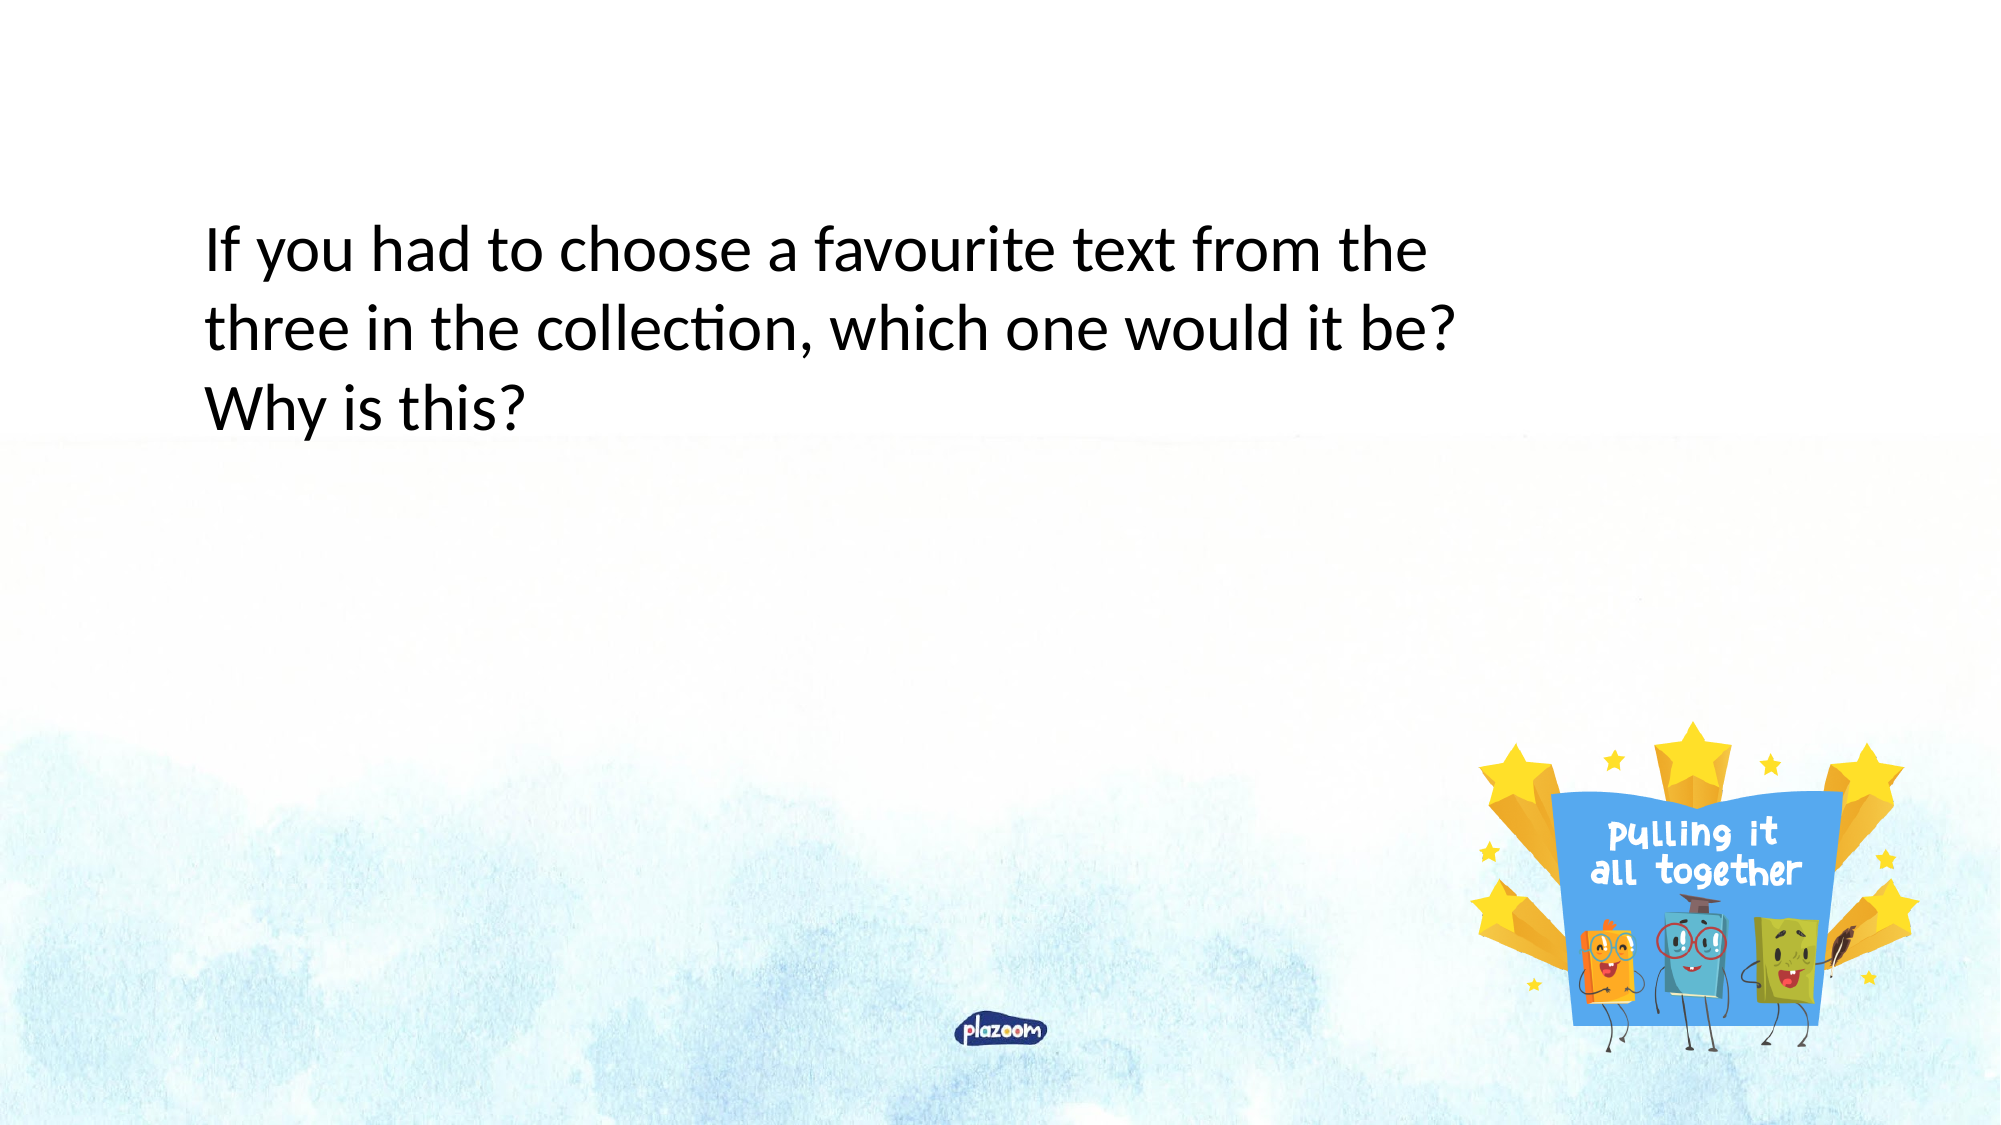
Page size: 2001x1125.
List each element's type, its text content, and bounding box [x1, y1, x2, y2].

picture [0, 0, 2000, 1125]
text_box If you had to choose a favourite text from the three in the collection, which one would it be? Why is this? [189, 196, 1559, 452]
